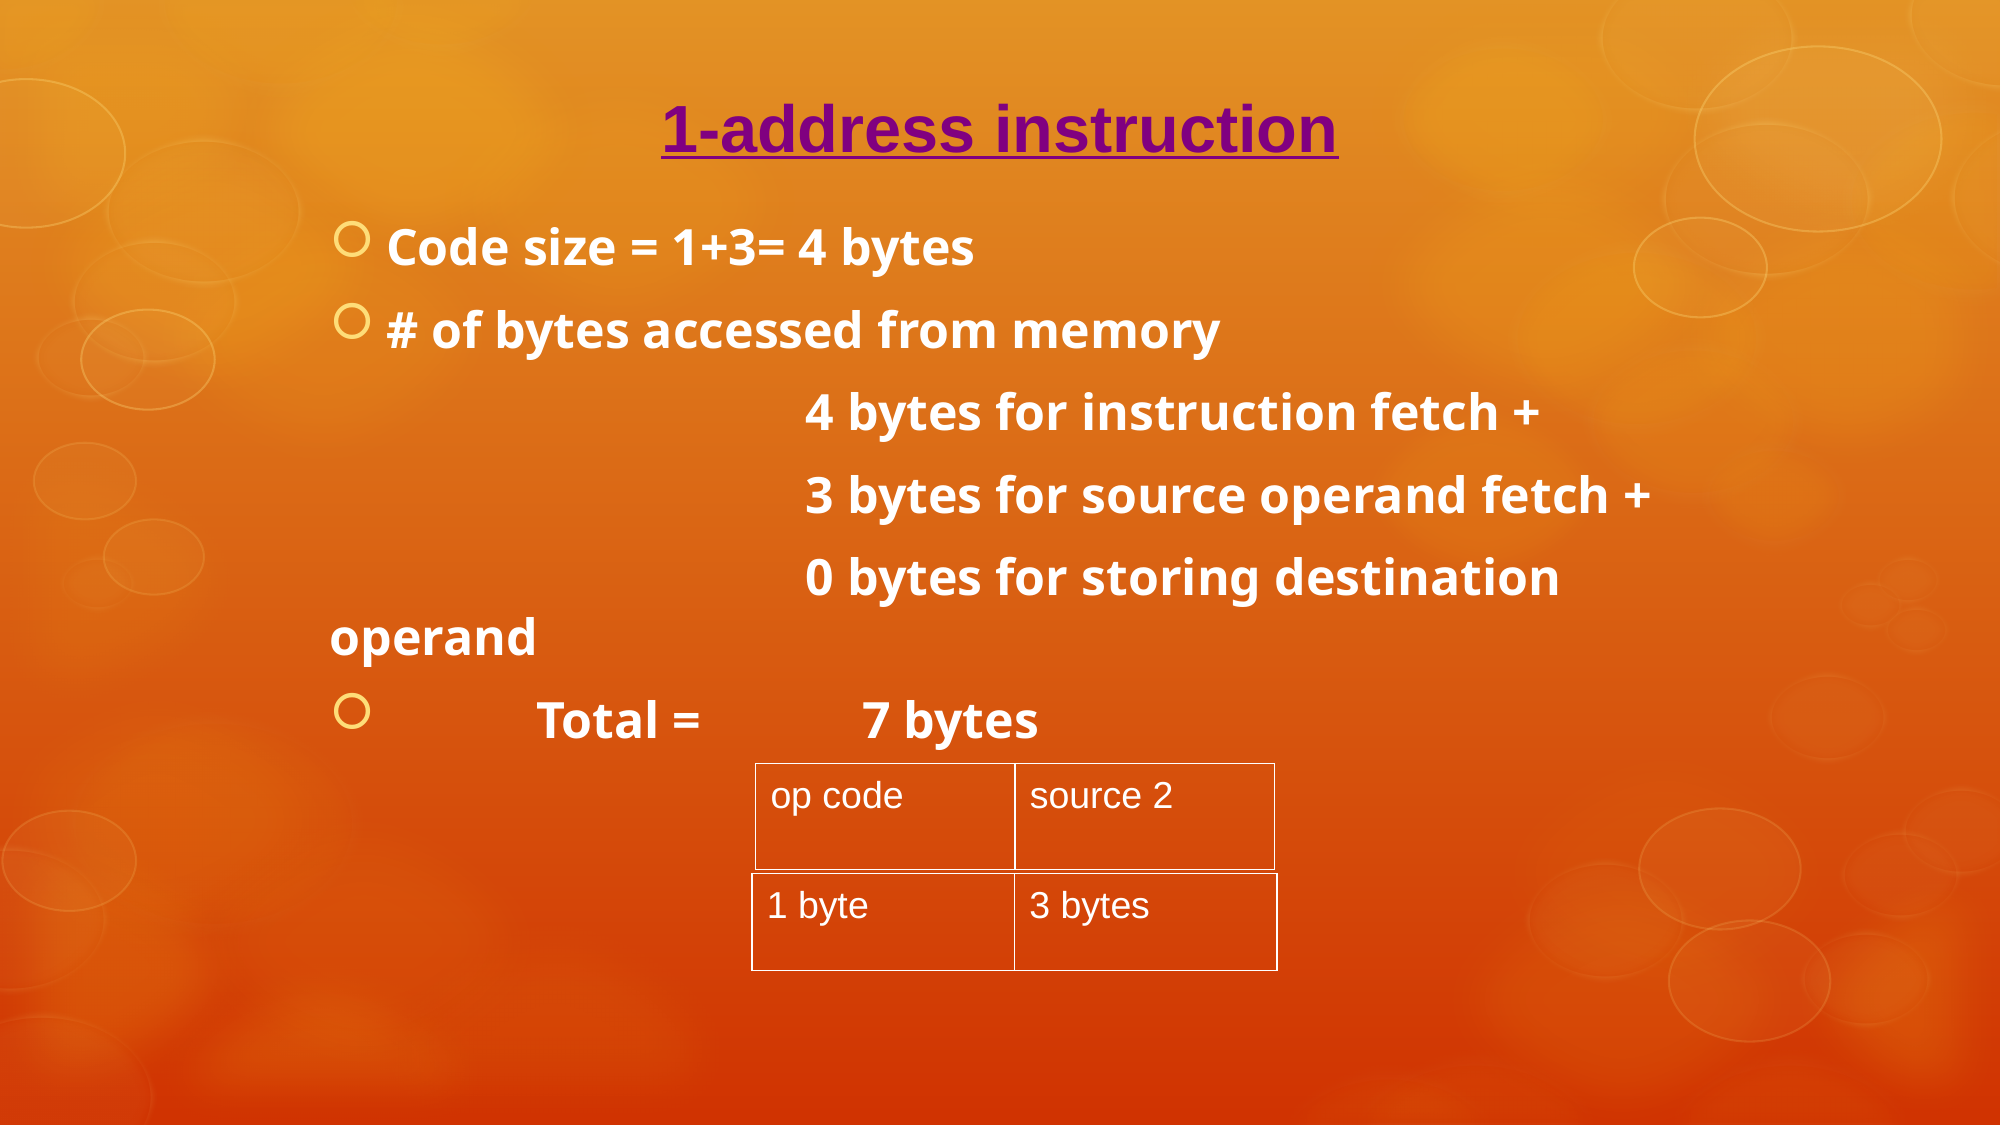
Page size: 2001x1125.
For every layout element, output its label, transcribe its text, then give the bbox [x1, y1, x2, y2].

list Code size = 1+3= 4 bytes # of bytes accessed from memory 4 bytes for instruction fetch + 3 bytes for source operand fetch + 0 bytes for storing destination operand Total = 7 bytes [314, 208, 1721, 1024]
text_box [755, 762, 1275, 871]
text_box 1-address instruction [249, 78, 1750, 173]
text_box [751, 876, 1278, 971]
